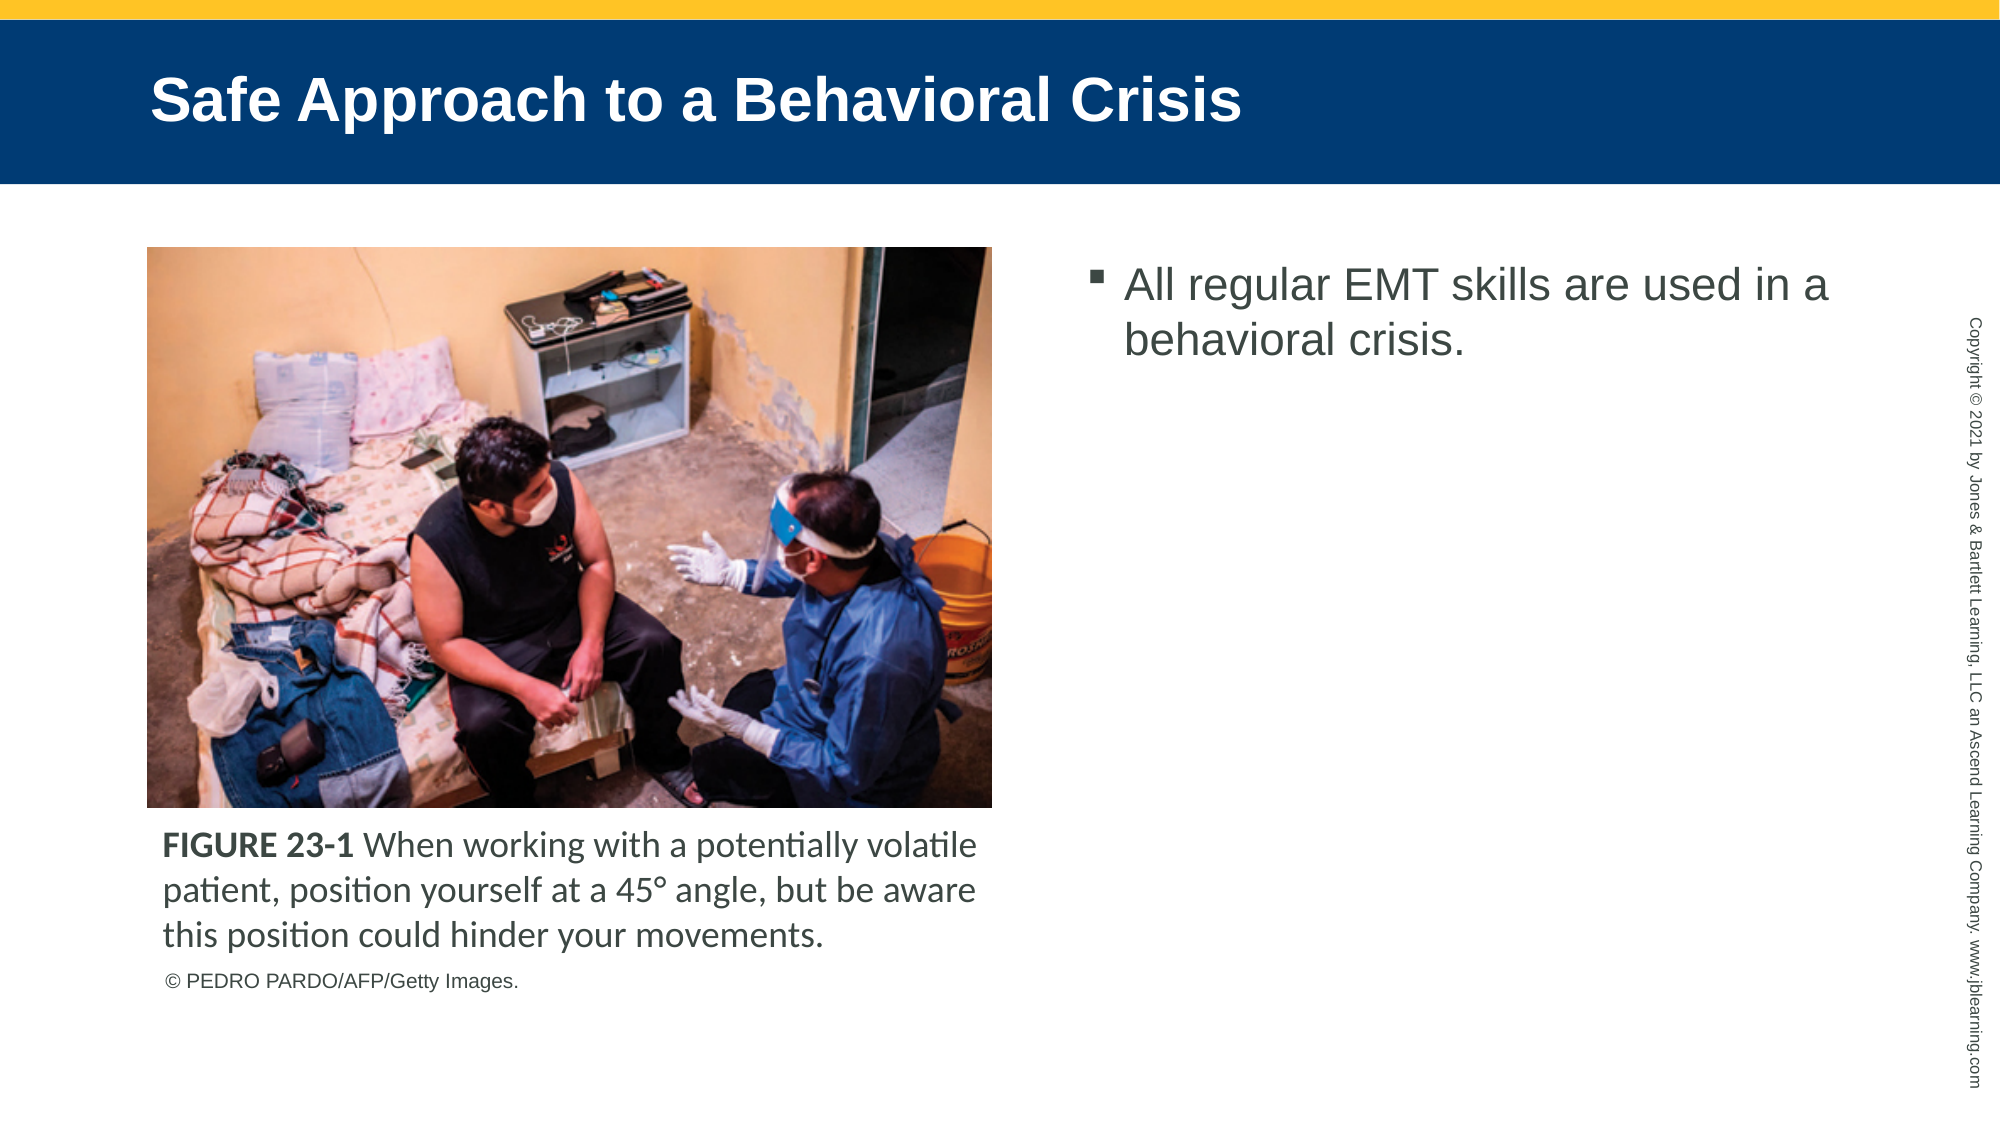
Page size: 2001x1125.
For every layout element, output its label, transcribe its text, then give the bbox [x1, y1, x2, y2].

title Safe Approach to a Behavioral Crisis [0, 19, 2000, 185]
picture [147, 247, 992, 808]
text_box © PEDRO PARDO/AFP/Getty Images. [150, 960, 535, 1001]
list All regular EMT skills are used in a behavioral crisis. [1071, 247, 1922, 585]
text_box FIGURE 23-1 When working with a potentially volatile patient, position yourself at a 45° angle, but be aware this position could hinder your movements. [147, 812, 1030, 963]
